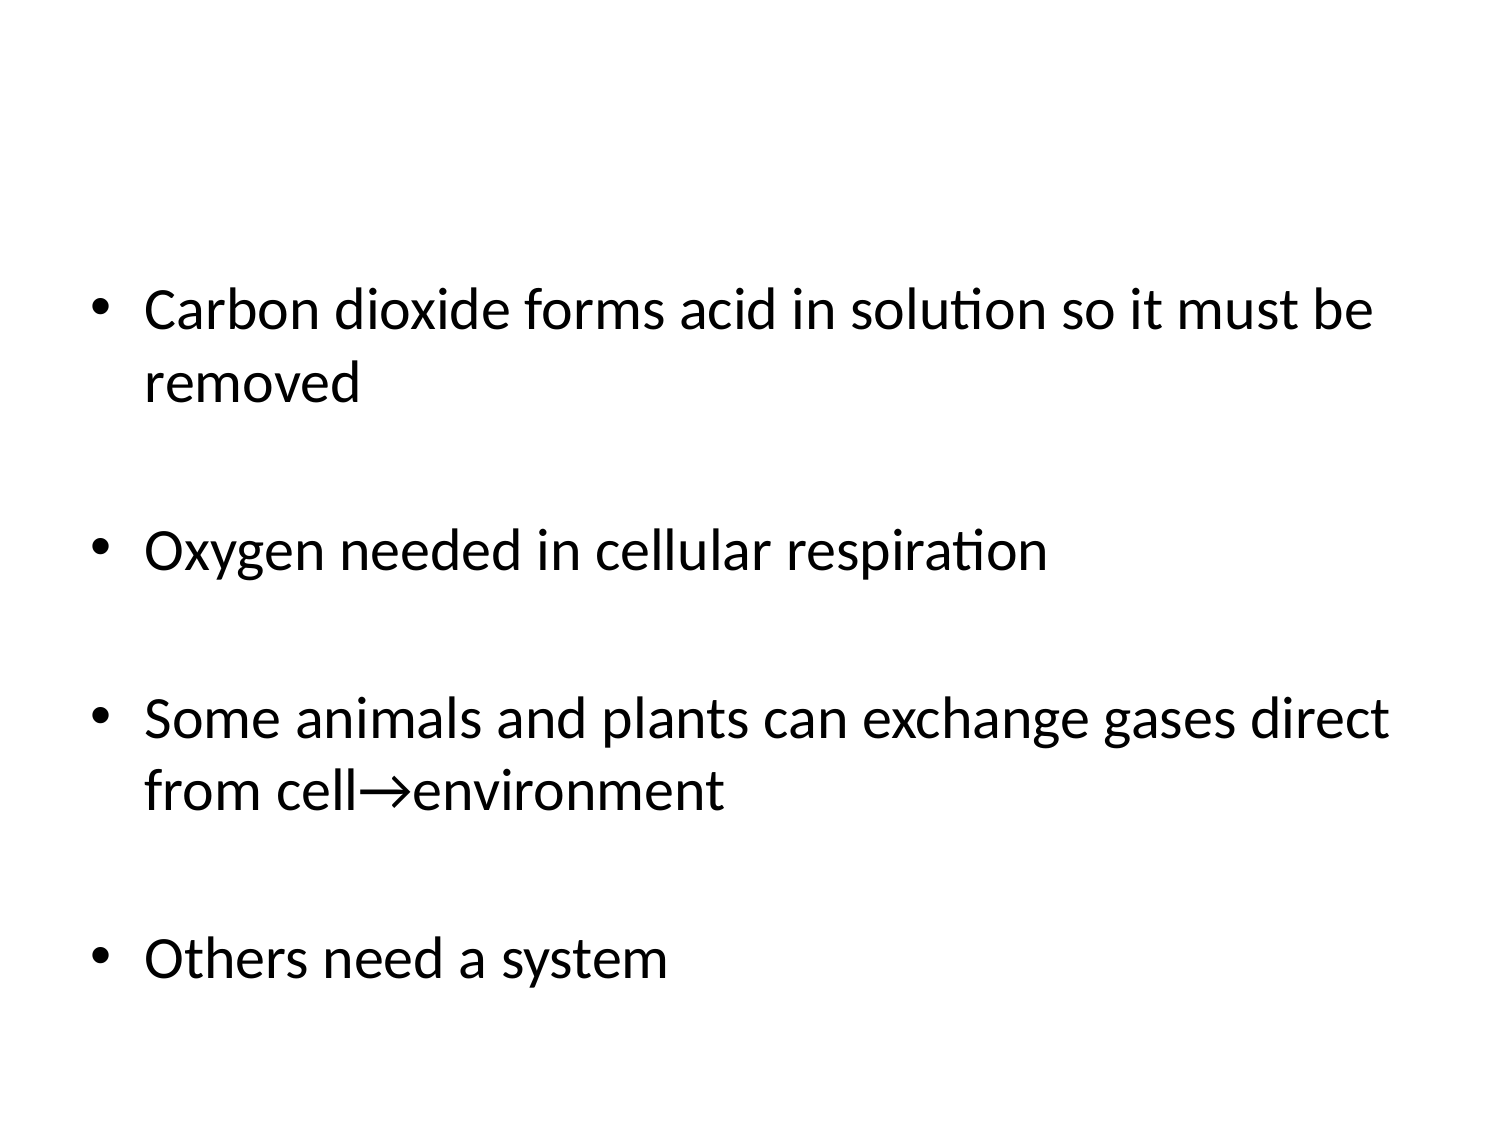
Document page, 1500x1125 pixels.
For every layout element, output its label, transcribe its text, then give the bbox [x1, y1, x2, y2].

list Carbon dioxide forms acid in solution so it must be removed Oxygen needed in cellular respiration Some animals and plants can exchange gases direct from cell→environment Others need a system [75, 262, 1425, 1005]
